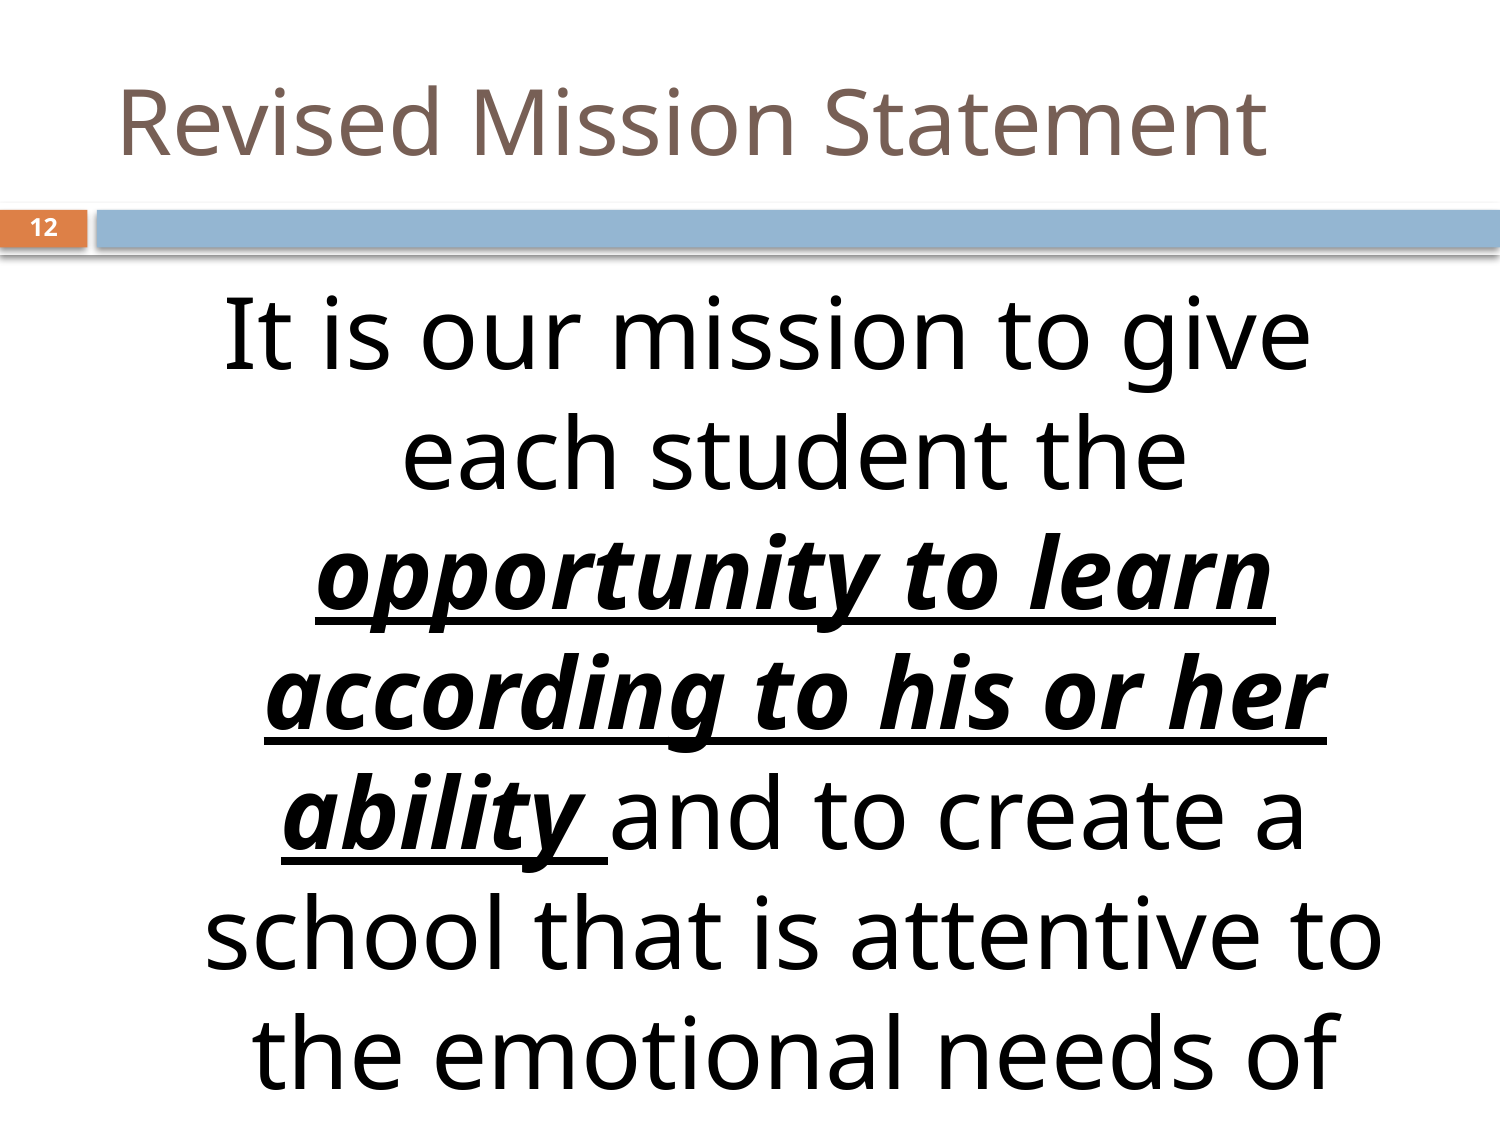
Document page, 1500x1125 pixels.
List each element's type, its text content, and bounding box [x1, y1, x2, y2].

title Revised Mission Statement [100, 37, 1439, 201]
list It is our mission to give each student the opportunity to learn according to his or her ability and to create a school that is attentive to the emotional needs of every student. [100, 262, 1439, 1001]
slide_number 12 [0, 208, 88, 249]
